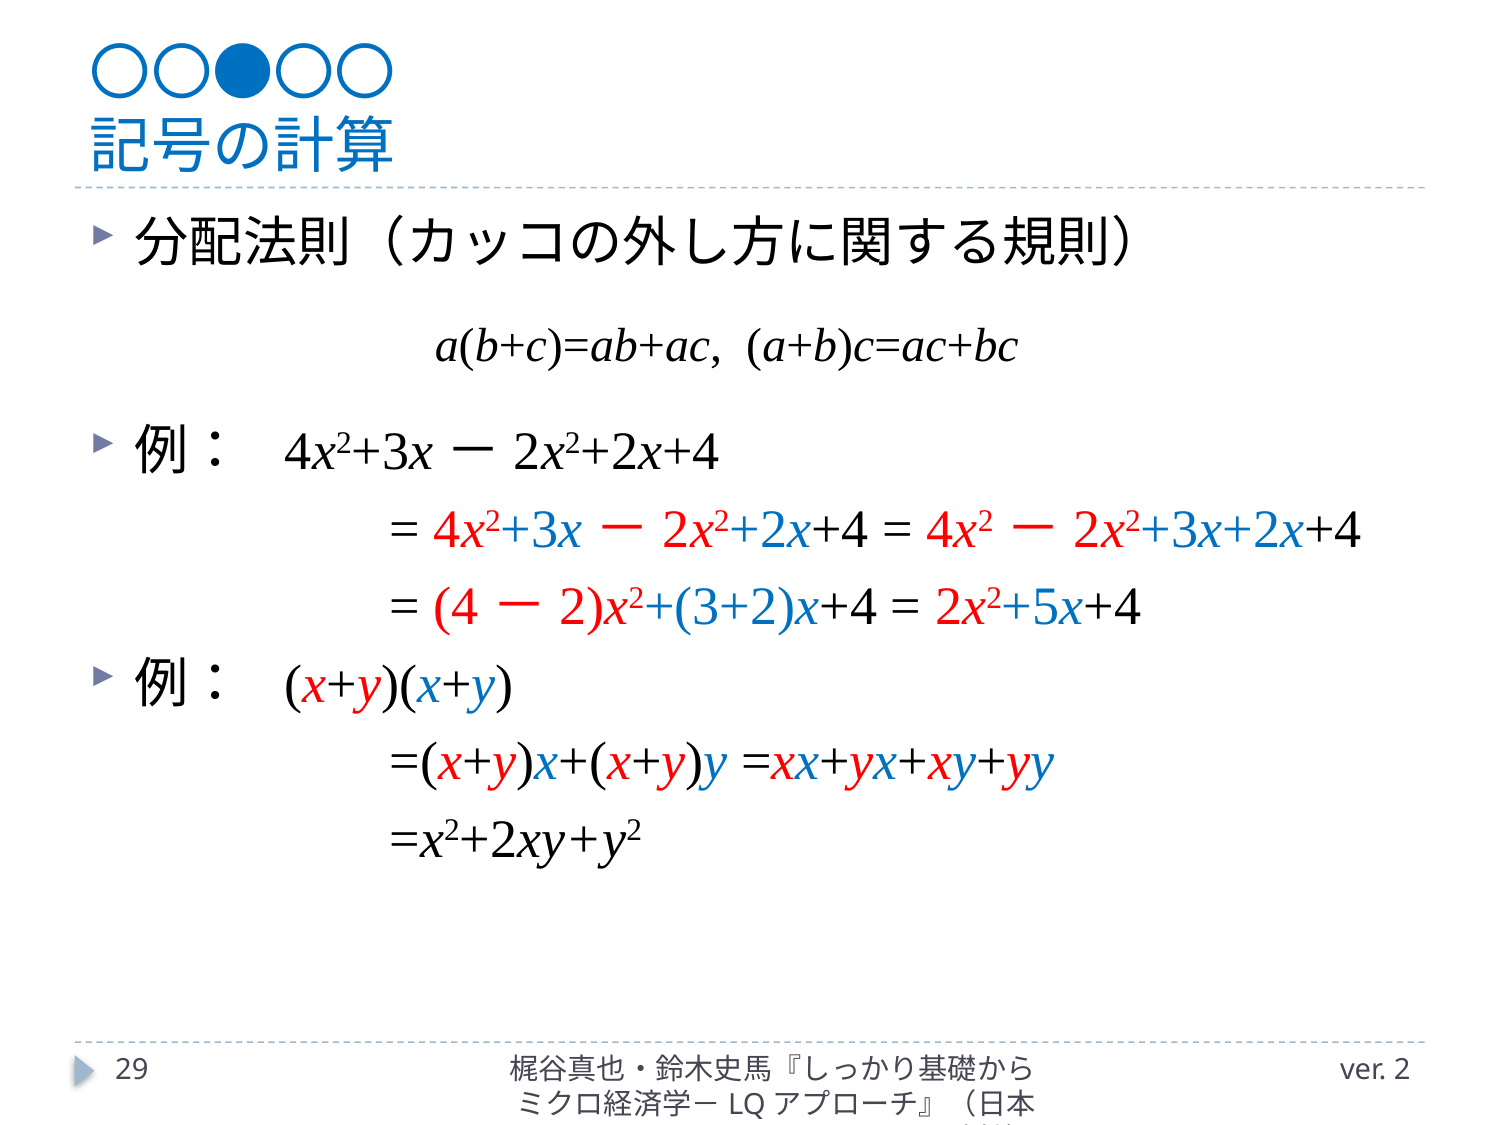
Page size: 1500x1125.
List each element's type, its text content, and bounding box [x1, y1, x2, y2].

list 分配法則（カッコの外し方に関する規則） a(b+c)=ab+ac, (a+b)c=ac+bc 例： 4x2+3x－2x2+2x+4 = 4x2+3x－2x2+2x+4 = 4x2－2x2+3x+2x+4 = (4－2)x2+(3+2)x+4 = 2x2+5x+4 例： (x+y)(x+y) =(x+y)x+(x+y)y =xx+yx+xy+yy =x2+2xy+y2 [75, 200, 1425, 1010]
title 〇〇●〇〇 記号の計算 [75, 24, 1425, 188]
slide_number 29 [100, 1042, 426, 1103]
footer 梶谷真也・鈴木史馬『しっかり基礎からミクロ経済学－LQアプローチ』（日本評論社） [475, 1042, 1050, 1103]
slide_number ver. 2 [1050, 1042, 1426, 1103]
